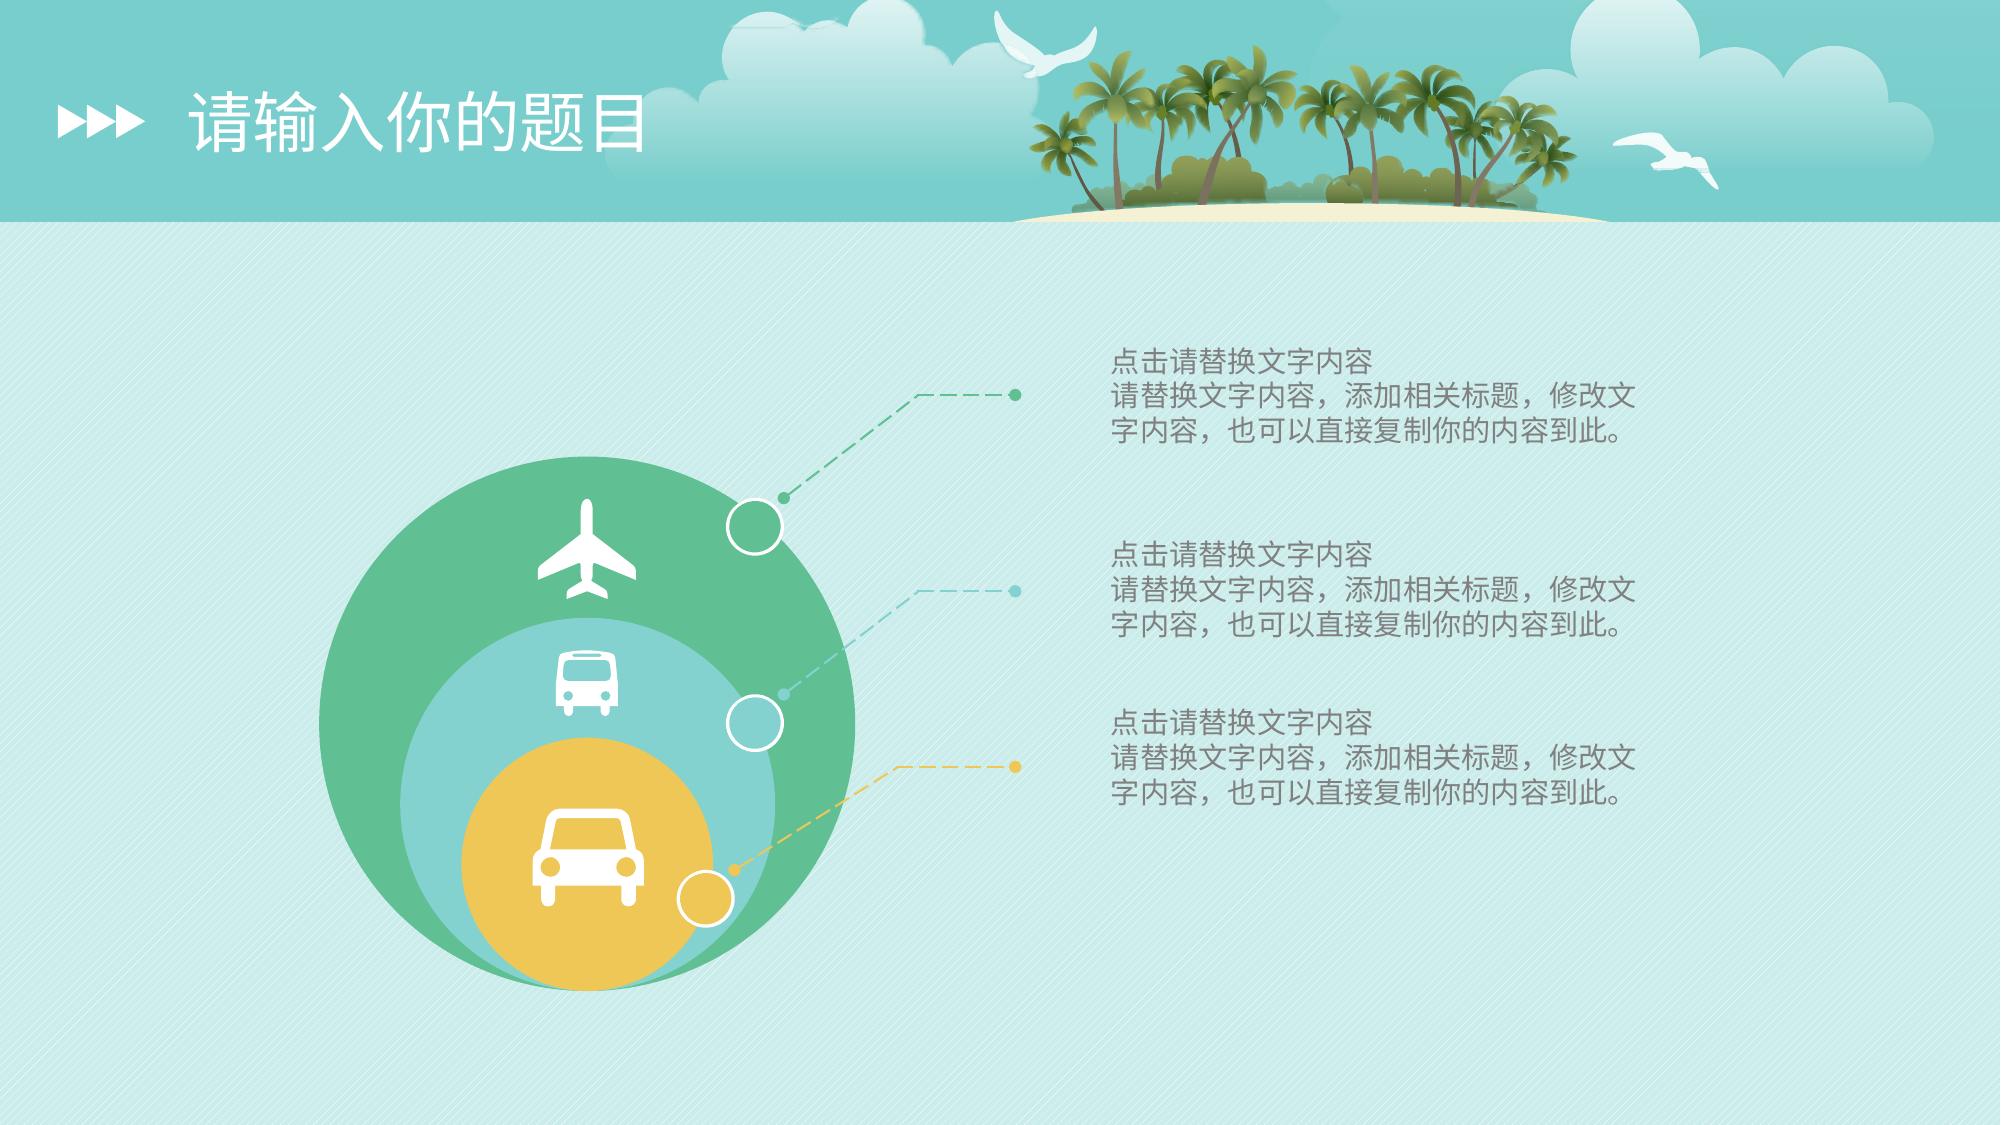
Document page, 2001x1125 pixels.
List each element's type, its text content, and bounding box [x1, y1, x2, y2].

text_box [672, 866, 739, 932]
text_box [722, 494, 788, 560]
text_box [400, 617, 776, 991]
text_box 点击请替换文字内容 请替换文字内容，添加相关标题，修改文字内容，也可以直接复制你的内容到此。 [1096, 697, 1671, 817]
text_box 点击请替换文字内容 请替换文字内容，添加相关标题，修改文字内容，也可以直接复制你的内容到此。 [1096, 528, 1671, 649]
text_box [319, 456, 856, 991]
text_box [783, 591, 1016, 695]
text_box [783, 394, 1016, 499]
text_box 点击请替换文字内容 请替换文字内容，添加相关标题，修改文字内容，也可以直接复制你的内容到此。 [1096, 335, 1671, 456]
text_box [461, 737, 714, 992]
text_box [722, 690, 788, 756]
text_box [734, 766, 1016, 871]
